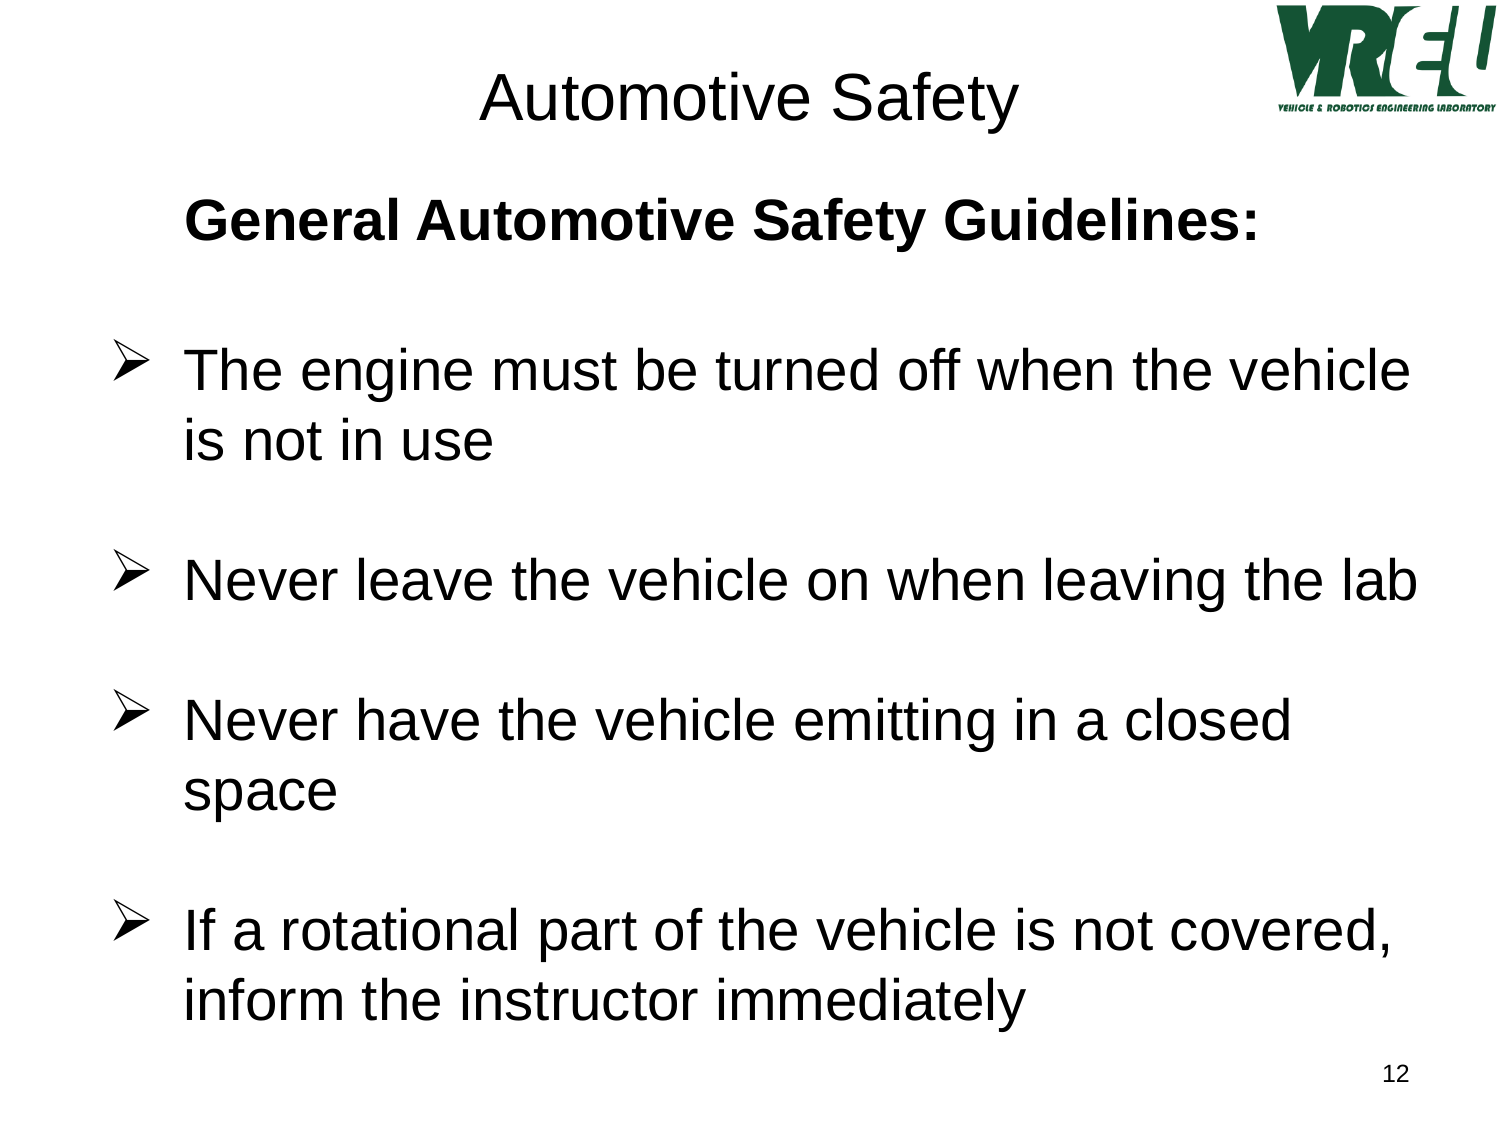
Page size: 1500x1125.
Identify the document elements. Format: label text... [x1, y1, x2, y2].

text_box The engine must be turned off when the vehicle is not in use Never leave the vehicle on when leaving the lab Never have the vehicle emitting in a closed space If a rotational part of the vehicle is not covered, inform the instructor immediately [93, 325, 1457, 1040]
text_box Automotive Safety [0, 45, 1500, 171]
picture [1271, 0, 1500, 45]
slide_number 12 [1074, 1042, 1425, 1103]
text_box General Automotive Safety Guidelines: [0, 174, 1463, 325]
